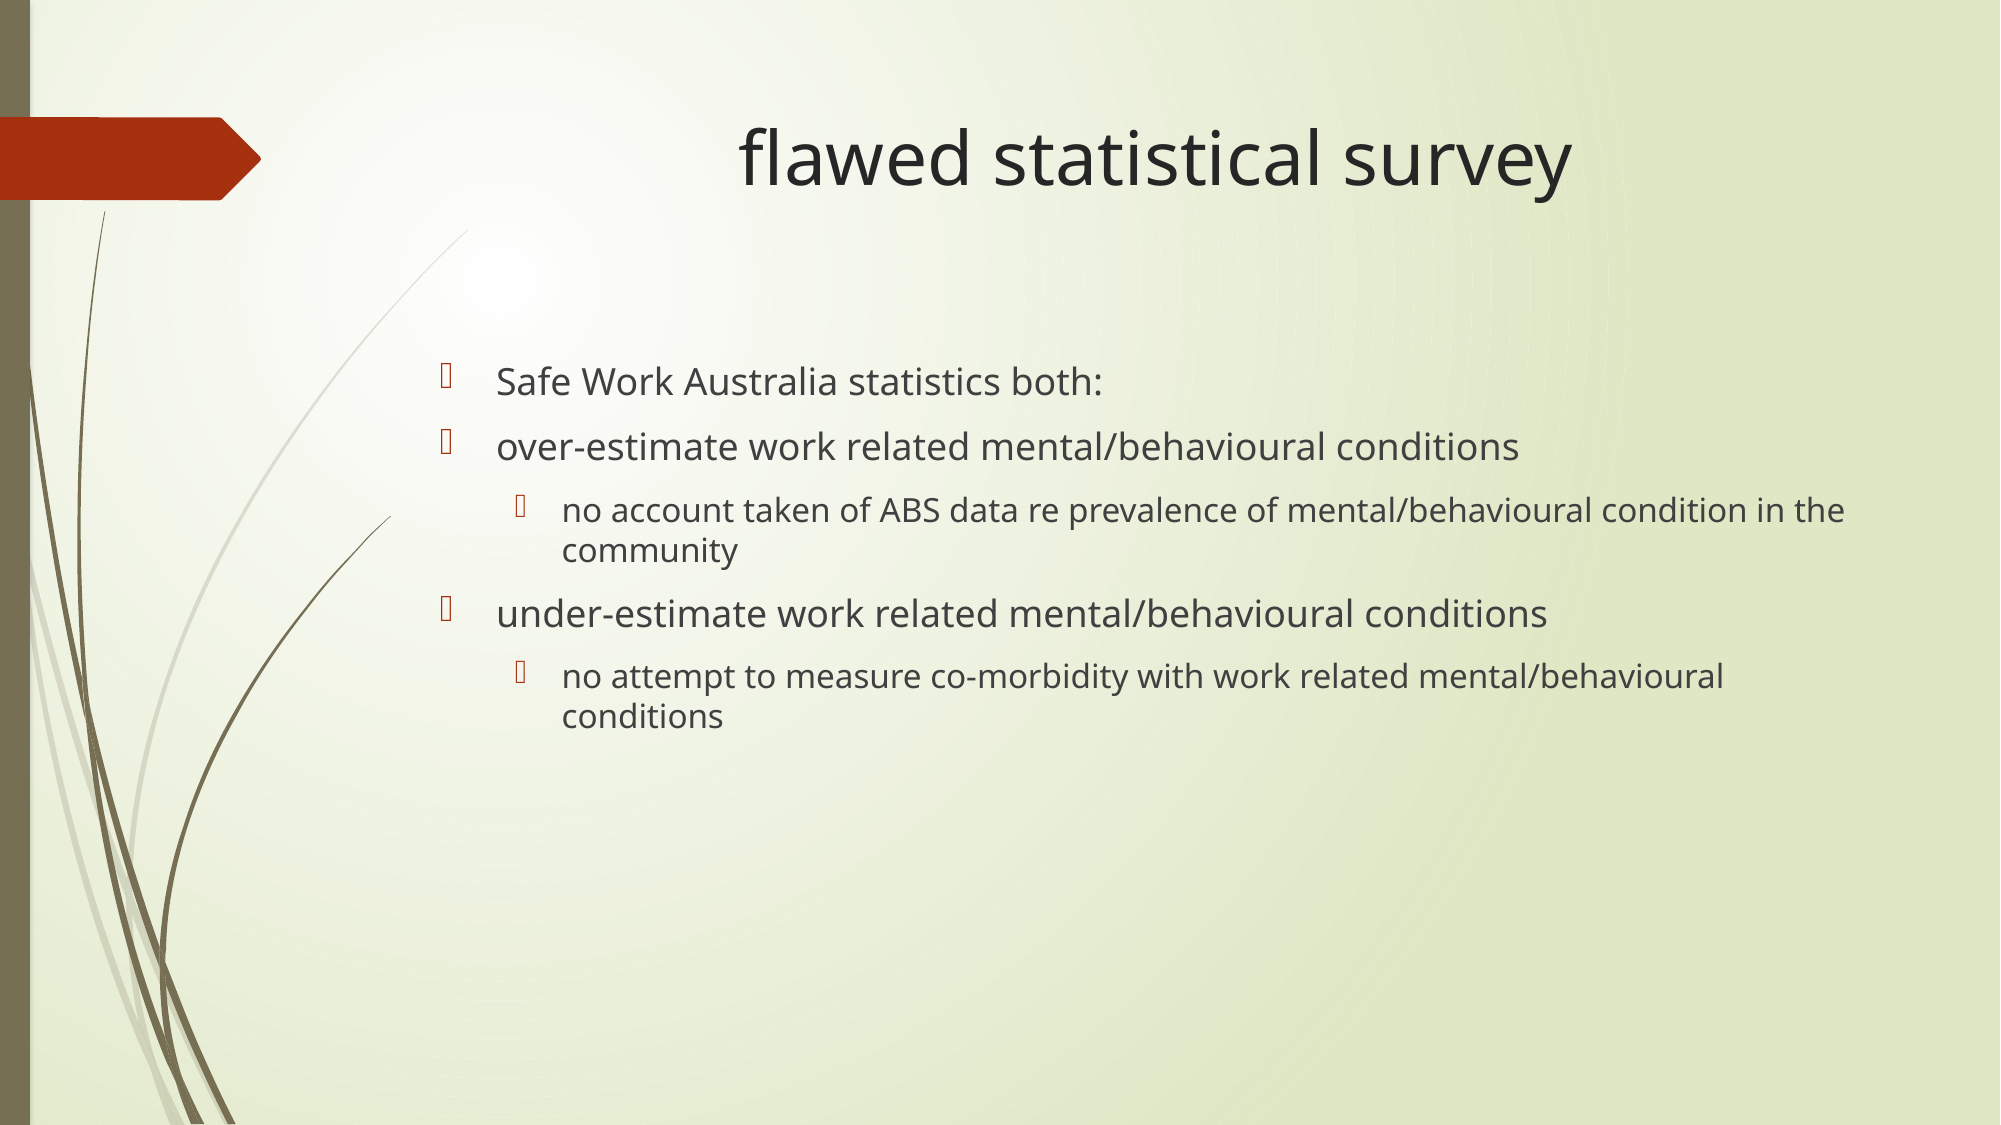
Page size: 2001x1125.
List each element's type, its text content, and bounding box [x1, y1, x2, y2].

list Safe Work Australia statistics both: over-estimate work related mental/behavioural conditions no account taken of ABS data re prevalence of mental/behavioural condition in the community under-estimate work related mental/behavioural conditions no attempt to measure co-morbidity with work related mental/behavioural conditions [424, 350, 1888, 970]
title flawed statistical survey [425, 102, 1888, 313]
